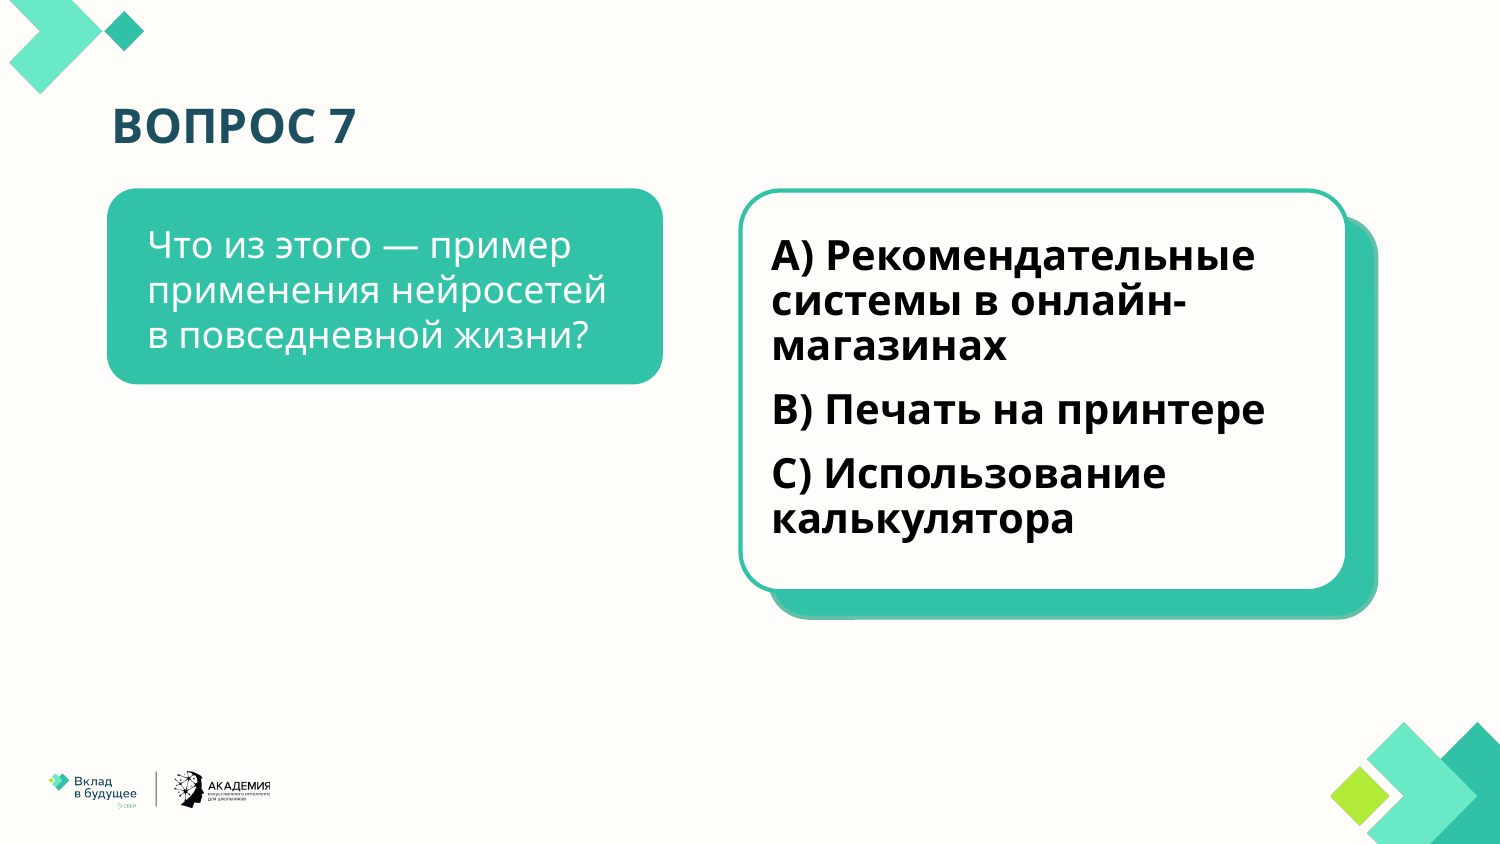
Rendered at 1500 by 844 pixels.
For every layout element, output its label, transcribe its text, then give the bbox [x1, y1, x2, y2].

text_box [740, 190, 1348, 592]
text_box [109, 190, 661, 383]
picture [31, 755, 271, 826]
text_box ВОПРОС 7 [104, 81, 633, 161]
picture [9, 0, 144, 94]
text_box [771, 218, 1377, 618]
text_box Что из этого — пример применения нейросетей в повседневной жизни? [139, 213, 631, 364]
text_box А) Рекомендательные системы в онлайн- магазинах B) Печать на принтере C) Использование калькулятора [766, 229, 1322, 548]
picture [1330, 722, 1500, 844]
